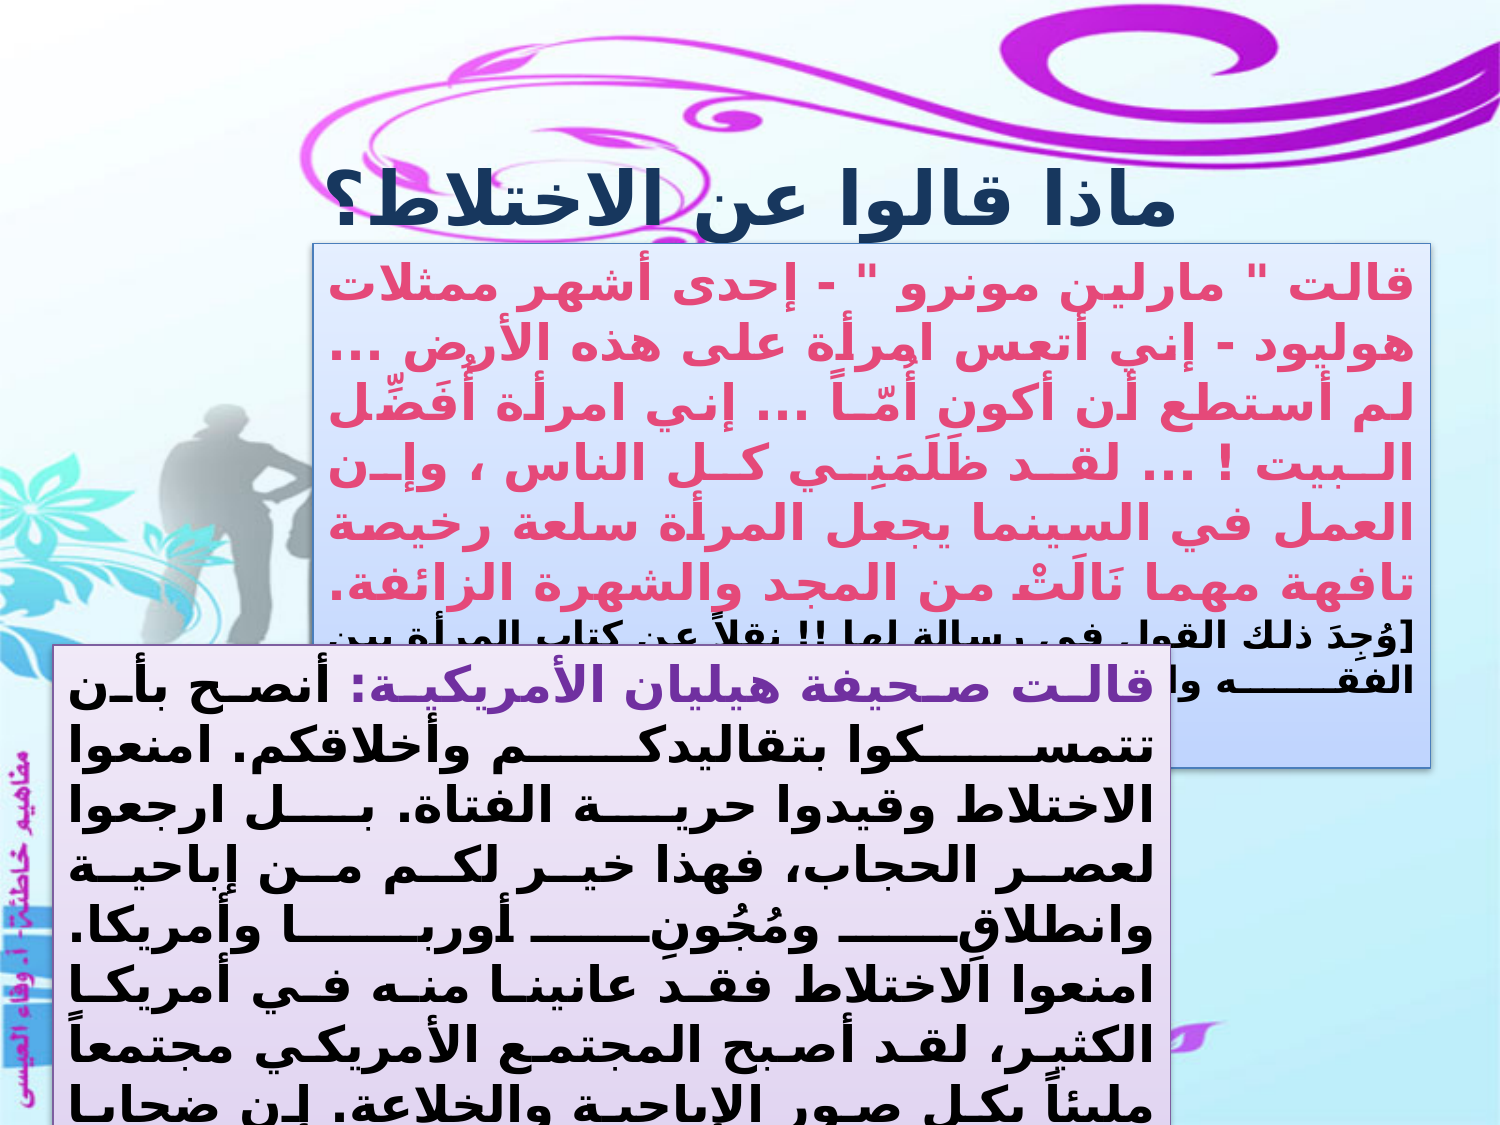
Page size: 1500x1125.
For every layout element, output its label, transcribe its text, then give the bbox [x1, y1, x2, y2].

title ماذا قالوا عن الاختلاط؟ [76, 101, 1427, 290]
picture [0, 0, 1500, 1125]
text_box قالت " مارلين مونرو " - إحدى أشهر ممثلات هوليود - إني أتعس امرأة على هذه الأرض ... لم أستطع أن أكون أُمّـاً ... إني امرأة أُفَضِّل البيت ! ... لقد ظَلَمَنِي كل الناس ، وإن العمل في السينما يجعل المرأة سلعة رخيصة تافهة مهما نَالَتْ من المجد والشهرة الزائفة. [وُجِدَ ذلك القول في رسالة لها !! نقلاً عن كتاب المرأة بين الفقه والقانون للدكتور مصطفى السباعي ] [312, 243, 1431, 769]
text_box قالت صحيفة هيليان الأمريكية: أنصح بأن تتمسكوا بتقاليدكم وأخلاقكم. امنعوا الاختلاط وقيدوا حرية الفتاة. بل ارجعوا لعصر الحجاب، فهذا خير لكم من إباحية وانطلاقِ ومُجُونِ أوربا وأمريكا. امنعوا الاختلاط فقد عانينا منه في أمريكا الكثير، لقد أصبح المجتمع الأمريكي مجتمعاً مليئاً بكل صور الإباحية والخلاعة. إن ضحايا الاختلاط يملئون السجون. إن الاختلاط في المجتمع الأمريكي والأوربي زلزل قيم والأخلاق. [52, 644, 1171, 1125]
